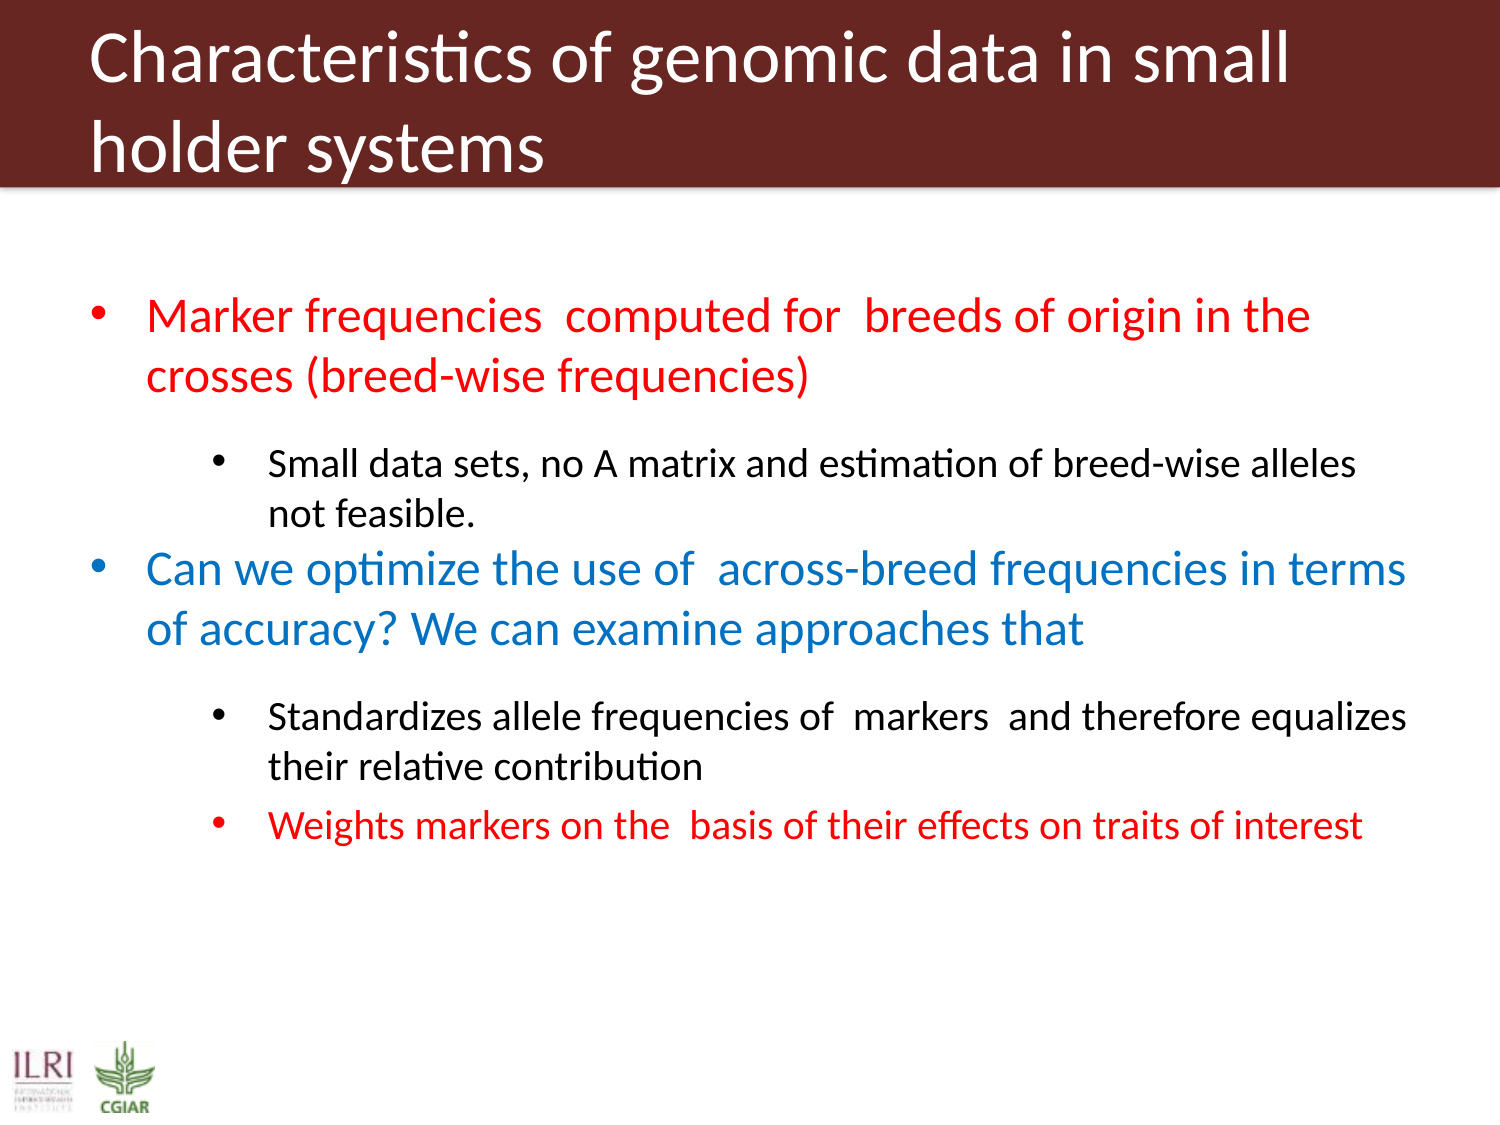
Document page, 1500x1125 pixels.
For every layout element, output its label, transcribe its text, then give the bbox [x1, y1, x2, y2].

picture [94, 1041, 155, 1113]
title Characteristics of genomic data in small holder systems [75, 0, 1425, 188]
picture [12, 1049, 74, 1113]
list Marker frequencies computed for breeds of origin in the crosses (breed-wise frequencies) Small data sets, no A matrix and estimation of breed-wise alleles not feasible. Can we optimize the use of across-breed frequencies in terms of accuracy? We can examine approaches that Standardizes allele frequencies of markers and therefore equalizes their relative contribution Weights markers on the basis of their effects on traits of interest [75, 275, 1425, 1025]
